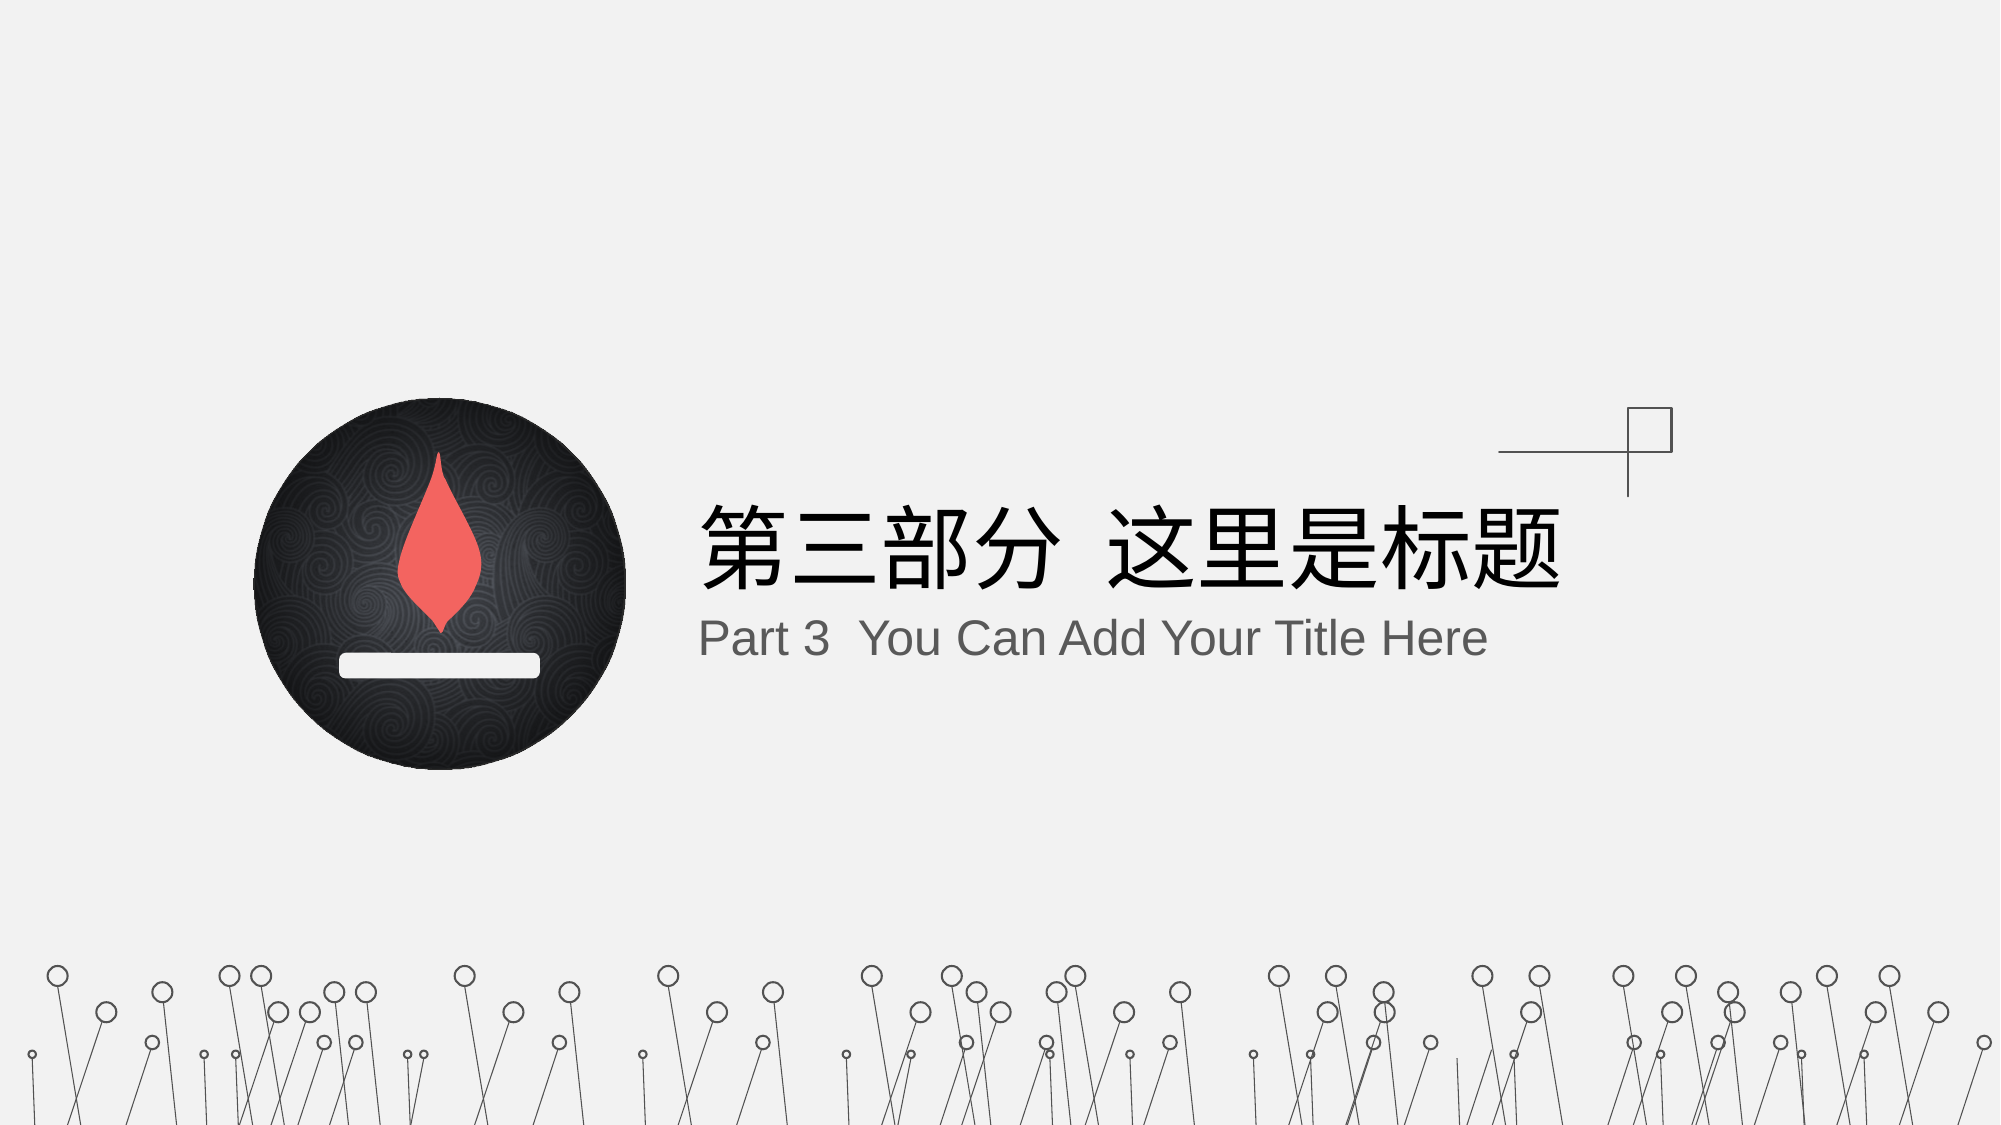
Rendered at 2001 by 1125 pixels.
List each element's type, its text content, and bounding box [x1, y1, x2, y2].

text_box [909, 1001, 932, 1024]
text_box [1248, 1049, 1259, 1059]
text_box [871, 1022, 917, 1125]
text_box [841, 1049, 852, 1059]
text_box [1685, 985, 1714, 1022]
text_box [1878, 964, 1901, 987]
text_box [464, 1022, 510, 1125]
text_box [323, 1049, 335, 1125]
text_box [1729, 1002, 1746, 1125]
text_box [1075, 985, 1104, 1022]
text_box [1520, 1001, 1539, 1024]
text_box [1384, 1002, 1402, 1125]
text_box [1181, 1002, 1198, 1125]
text_box [316, 1034, 333, 1049]
text_box [1627, 407, 1673, 453]
text_box [1113, 1001, 1136, 1024]
text_box [705, 1001, 729, 1024]
text_box [323, 981, 346, 1004]
text_box [1373, 1001, 1389, 1024]
text_box [1471, 964, 1494, 987]
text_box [1889, 985, 1918, 1022]
text_box [453, 964, 476, 987]
text_box [402, 1049, 413, 1059]
text_box [1723, 1004, 1729, 1022]
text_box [1394, 1049, 1429, 1125]
text_box [419, 1049, 429, 1059]
text_box [1976, 1034, 1993, 1051]
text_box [32, 1057, 36, 1125]
text_box [755, 1034, 771, 1051]
text_box [558, 981, 581, 1004]
text_box [1422, 1034, 1439, 1051]
text_box [860, 964, 883, 987]
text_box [288, 1049, 323, 1125]
text_box [1169, 981, 1192, 1004]
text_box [951, 985, 980, 1022]
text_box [407, 1057, 412, 1125]
text_box [1661, 1001, 1684, 1024]
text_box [261, 985, 290, 1022]
text_box [218, 964, 241, 987]
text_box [1623, 1022, 1668, 1125]
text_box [951, 1022, 997, 1125]
text_box [144, 1034, 161, 1051]
text_box Part 3 You Can Add Your Title Here [682, 598, 1672, 674]
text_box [1278, 1022, 1324, 1125]
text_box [1075, 1022, 1120, 1125]
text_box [412, 1057, 424, 1125]
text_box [523, 1049, 558, 1125]
text_box [1612, 964, 1635, 987]
text_box [1125, 1049, 1134, 1059]
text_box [335, 1002, 352, 1125]
text_box [354, 981, 377, 1004]
text_box [1038, 1034, 1055, 1051]
text_box [46, 964, 69, 987]
text_box [638, 1049, 648, 1059]
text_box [1010, 1049, 1045, 1125]
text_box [57, 985, 86, 1022]
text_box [1539, 985, 1568, 1125]
text_box [994, 1001, 1012, 1024]
text_box [250, 964, 273, 987]
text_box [1335, 985, 1364, 1022]
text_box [1253, 1057, 1258, 1125]
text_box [229, 1022, 274, 1125]
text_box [1623, 985, 1652, 1022]
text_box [1049, 1057, 1054, 1125]
text_box [298, 1001, 321, 1024]
text_box [1064, 964, 1087, 987]
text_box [1685, 1022, 1729, 1125]
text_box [163, 1002, 180, 1125]
text_box [1267, 964, 1290, 987]
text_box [1482, 985, 1511, 1022]
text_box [1482, 1022, 1527, 1125]
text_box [774, 1002, 791, 1125]
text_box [892, 1057, 912, 1125]
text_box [846, 1057, 851, 1125]
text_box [980, 1002, 994, 1022]
text_box [1772, 1034, 1789, 1051]
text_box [1948, 1049, 1983, 1125]
text_box [968, 981, 988, 1002]
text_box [1278, 985, 1307, 1022]
text_box [1162, 1034, 1178, 1051]
text_box [1927, 1001, 1950, 1024]
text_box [668, 1022, 713, 1125]
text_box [57, 1022, 102, 1125]
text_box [116, 1049, 151, 1125]
text_box [940, 964, 963, 987]
text_box [1674, 964, 1698, 987]
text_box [464, 985, 493, 1022]
text_box [352, 1034, 364, 1051]
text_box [1310, 1057, 1315, 1125]
text_box 第三部分 这里是标题 [682, 483, 1747, 609]
text_box [1864, 1001, 1887, 1024]
text_box [551, 1034, 568, 1051]
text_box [1134, 1049, 1169, 1125]
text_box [1746, 1049, 1780, 1125]
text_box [1801, 1057, 1806, 1125]
text_box [1528, 964, 1551, 987]
text_box [1779, 981, 1802, 1004]
text_box [1324, 964, 1348, 987]
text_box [1826, 985, 1855, 1022]
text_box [229, 985, 258, 1022]
text_box [1815, 964, 1839, 987]
text_box [95, 1001, 118, 1024]
text_box [761, 981, 785, 1004]
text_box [642, 1057, 647, 1125]
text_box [1057, 1002, 1075, 1125]
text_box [871, 985, 900, 1022]
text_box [1335, 1022, 1381, 1125]
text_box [930, 1049, 951, 1125]
text_box [1045, 1049, 1055, 1059]
text_box [199, 1049, 209, 1059]
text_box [1598, 1049, 1633, 1125]
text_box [1682, 1049, 1717, 1125]
text_box [1045, 981, 1068, 1004]
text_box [1514, 1057, 1518, 1125]
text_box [1791, 1002, 1809, 1125]
text_box [151, 981, 174, 1004]
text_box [253, 398, 626, 770]
text_box [27, 1049, 38, 1059]
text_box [1826, 1022, 1872, 1125]
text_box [726, 1049, 762, 1125]
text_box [668, 985, 697, 1022]
text_box [1316, 1001, 1335, 1024]
text_box [1717, 981, 1740, 1004]
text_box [1889, 1022, 1934, 1125]
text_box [570, 1002, 587, 1125]
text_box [1129, 1057, 1134, 1125]
text_box [502, 1001, 525, 1024]
text_box [1372, 981, 1395, 1002]
text_box [657, 964, 680, 987]
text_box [366, 1002, 384, 1125]
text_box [1457, 1049, 1492, 1125]
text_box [274, 1022, 306, 1125]
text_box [204, 1057, 208, 1125]
